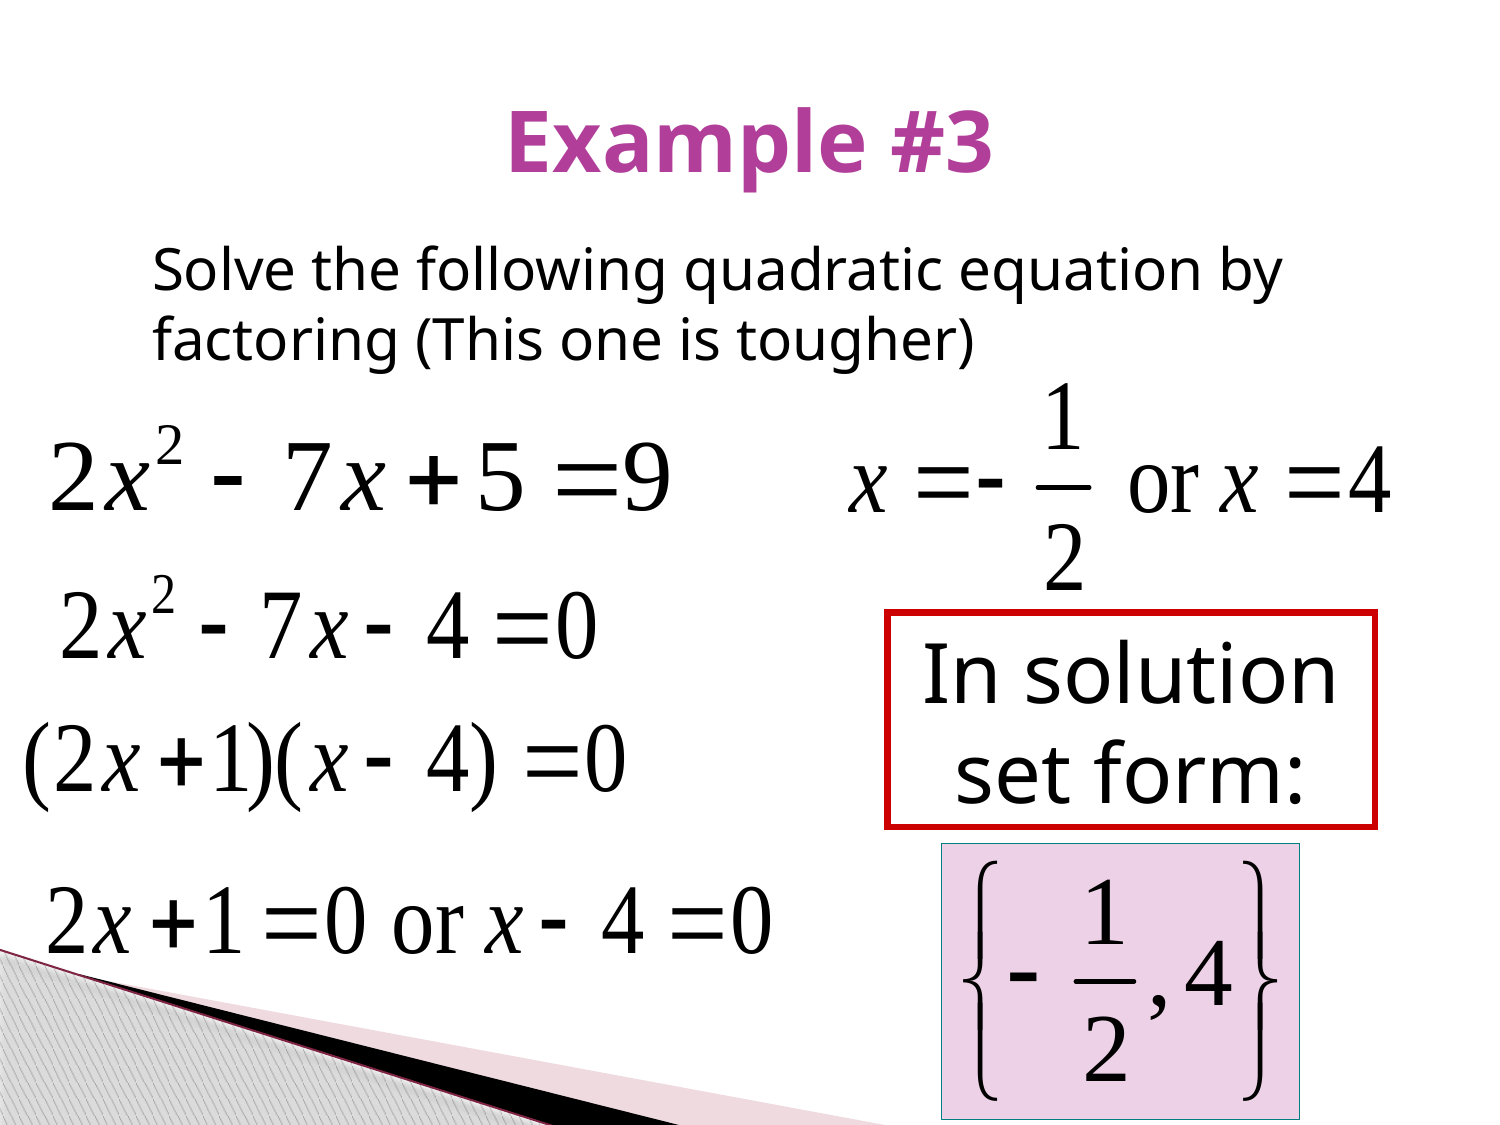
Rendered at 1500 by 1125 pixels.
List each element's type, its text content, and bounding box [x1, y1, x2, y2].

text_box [31, 862, 792, 980]
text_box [941, 842, 1300, 1120]
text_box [10, 699, 647, 834]
text_box Solve the following quadratic equation by factoring (This one is tougher) [137, 224, 1325, 380]
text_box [46, 549, 611, 684]
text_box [32, 399, 692, 537]
title Example #3 [75, 45, 1425, 233]
text_box In solution set form: [887, 624, 1375, 828]
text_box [831, 354, 1404, 613]
